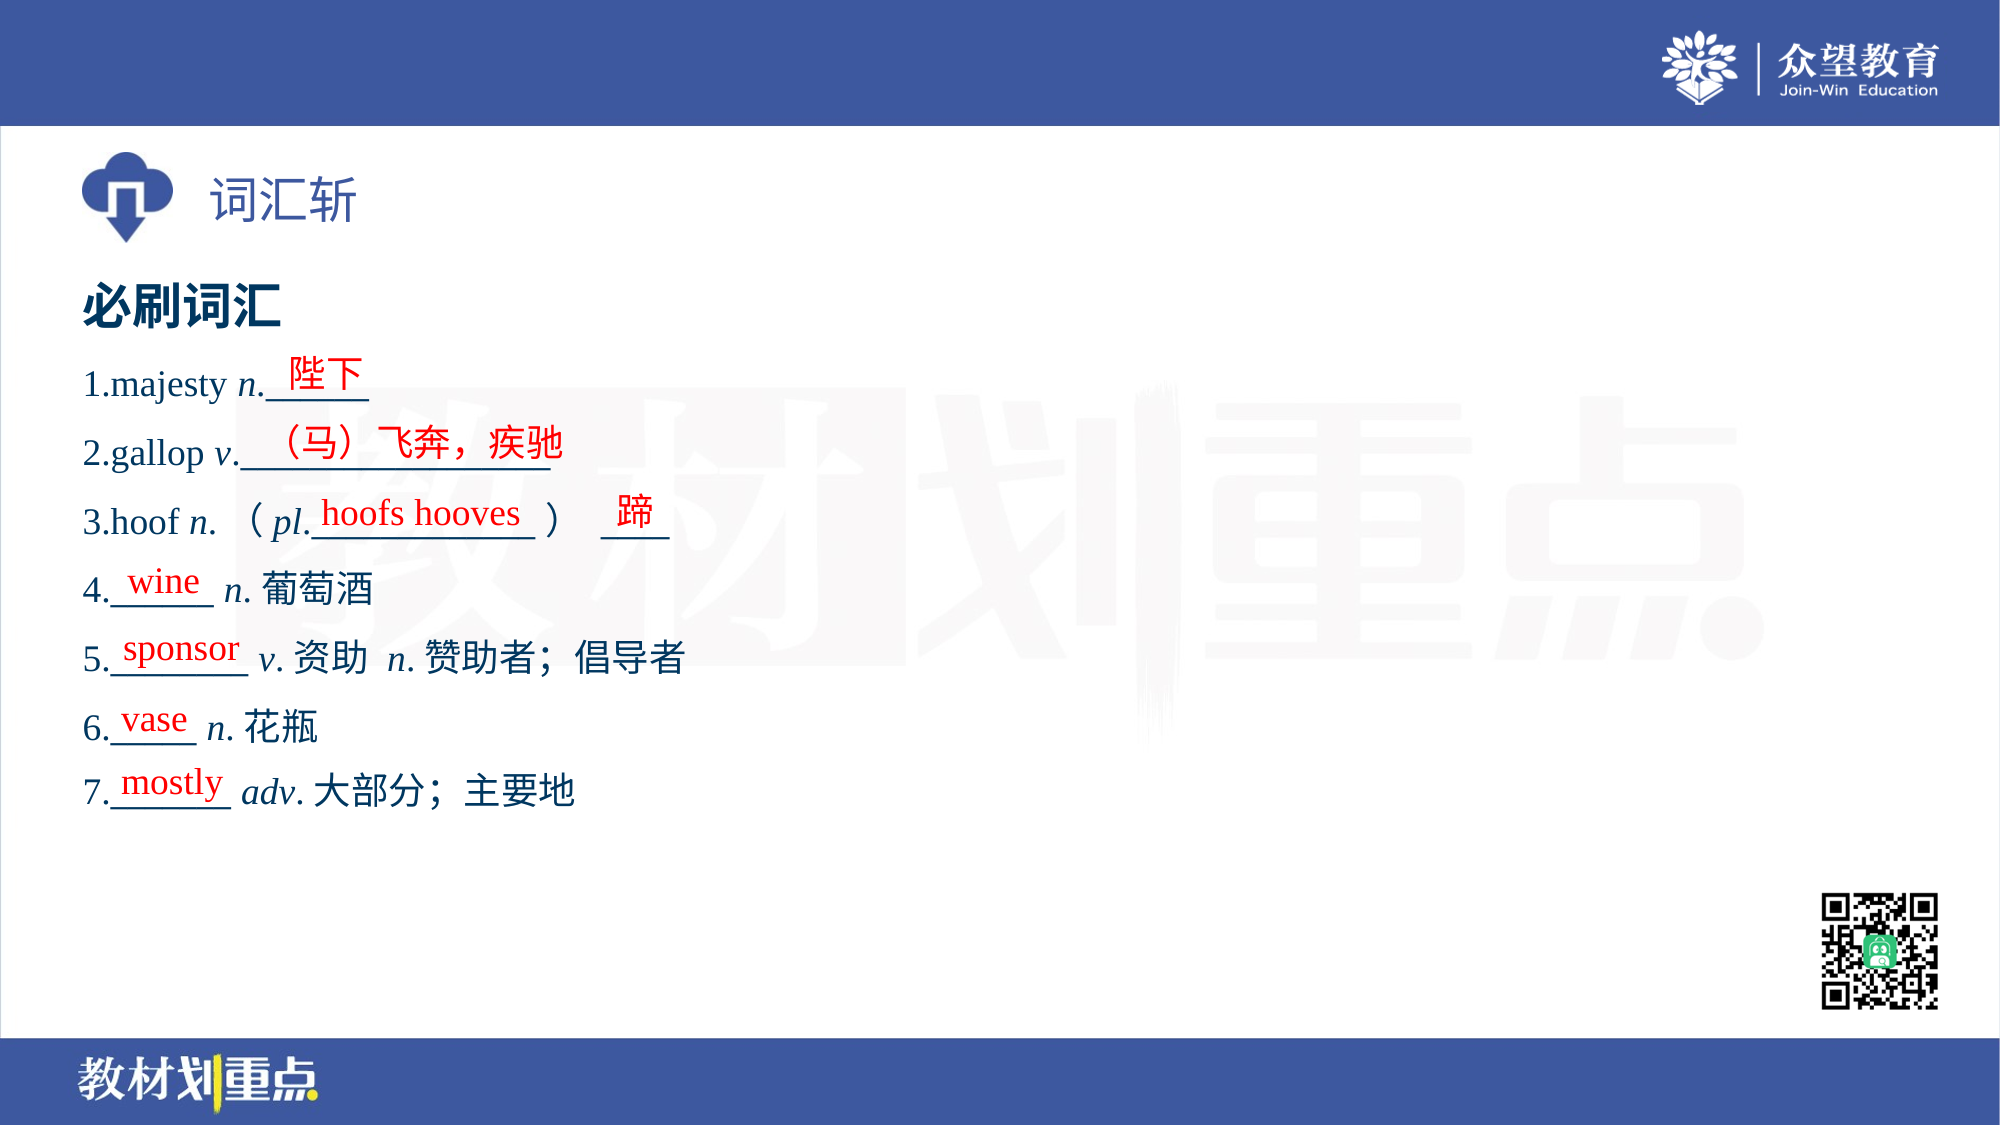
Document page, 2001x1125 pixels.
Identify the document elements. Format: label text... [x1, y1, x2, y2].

text_box hoofs hooves [303, 468, 539, 526]
text_box （马）飞奔，疾驰 [250, 399, 578, 458]
text_box 陛下 [275, 330, 378, 389]
text_box mostly [107, 737, 237, 796]
picture [0, 0, 2000, 1125]
text_box 必刷词汇 [82, 247, 1817, 335]
text_box vase [107, 674, 202, 733]
text_box sponsor [109, 603, 254, 662]
text_box 1.majesty n.______ 2.gallop v.__________________ 3.hoof n.（pl._____________） ____ 4.______ n.葡萄酒 5.________ v.资助 n.赞助者；倡导者 6._____ n.花瓶 7._______ adv.大部分；主要地 [82, 335, 1817, 806]
text_box wine [113, 536, 214, 595]
text_box 蹄 [603, 467, 668, 527]
